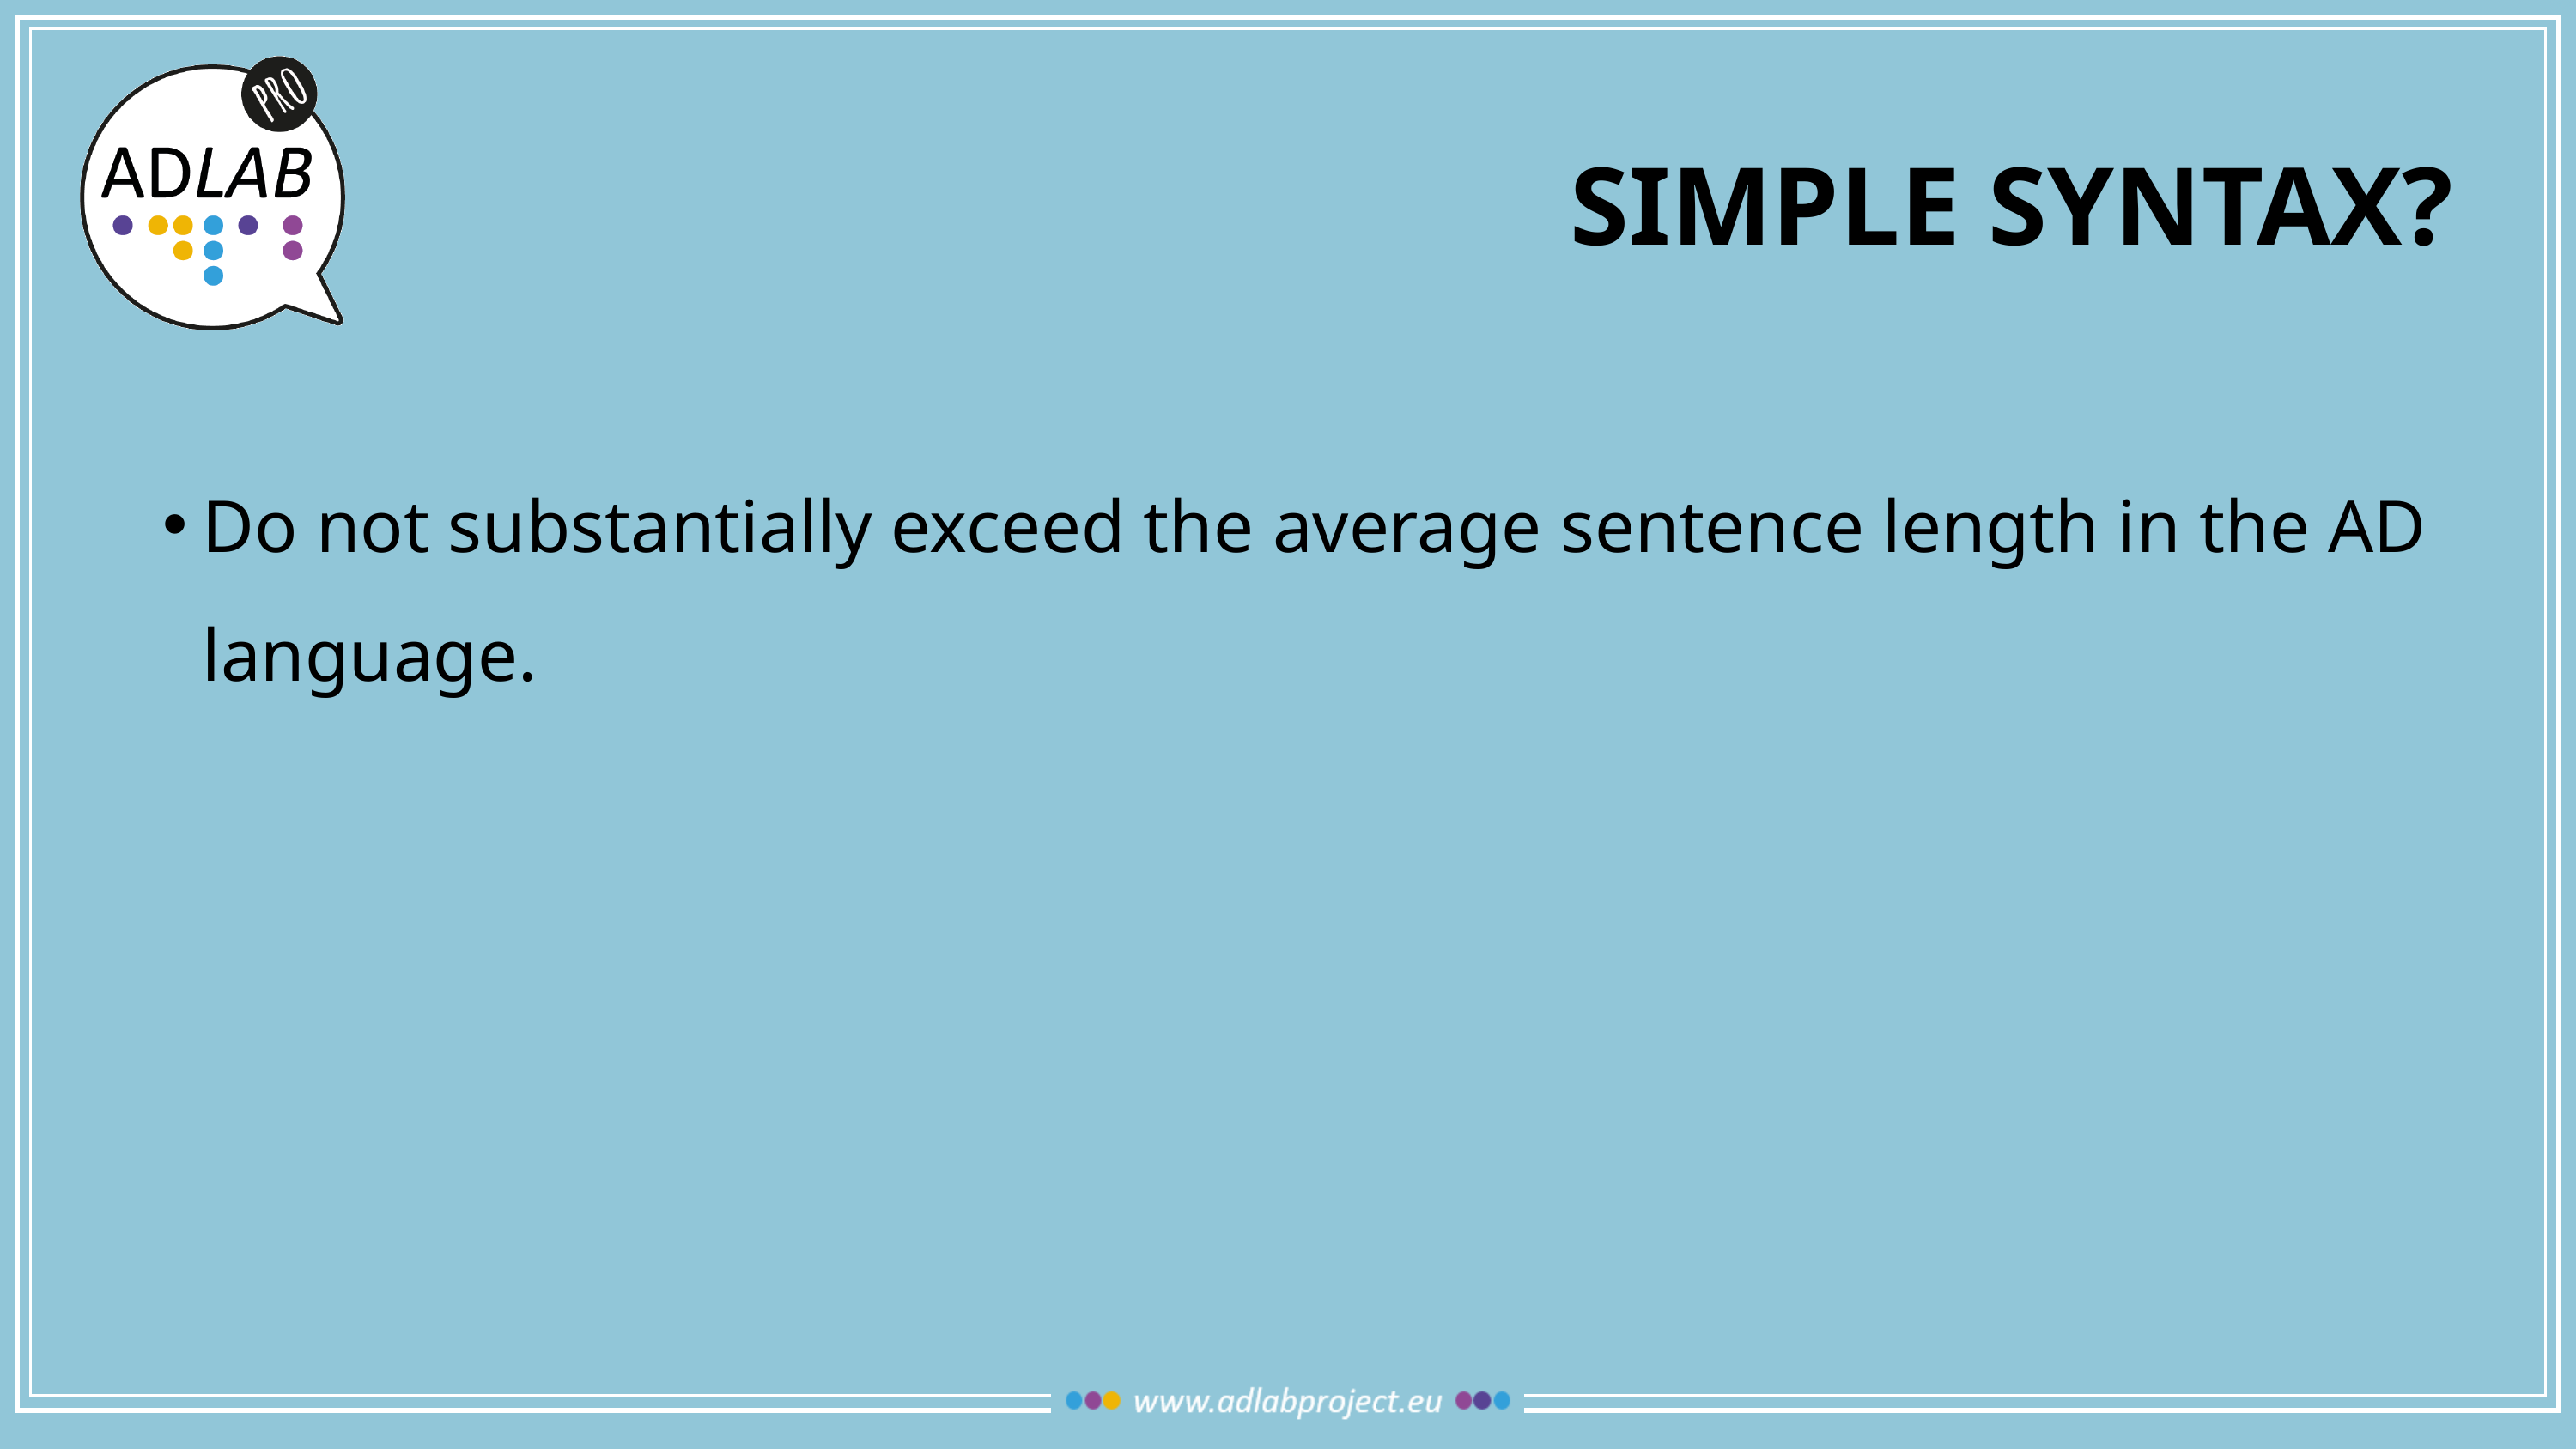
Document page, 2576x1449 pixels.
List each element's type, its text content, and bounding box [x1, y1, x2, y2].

title Simple syntax? [384, 70, 2467, 351]
list Do not substantially exceed the average sentence length in the AD language. [150, 431, 2467, 1087]
picture [1051, 1378, 1524, 1429]
picture [72, 49, 353, 330]
